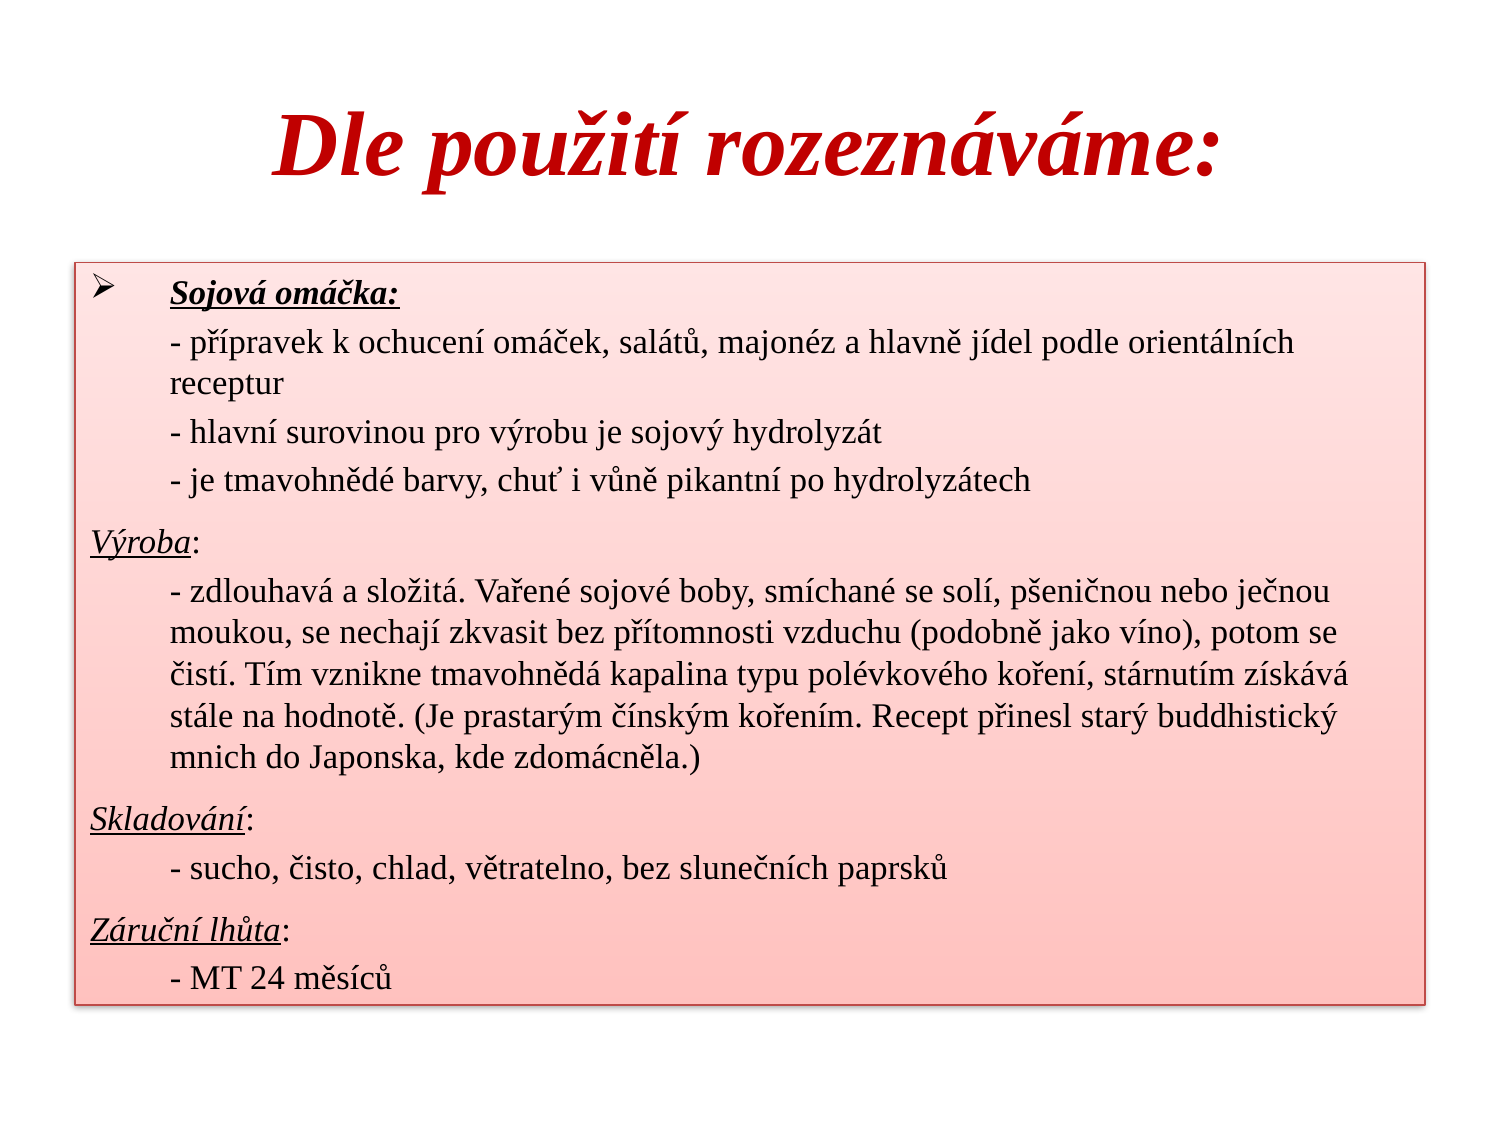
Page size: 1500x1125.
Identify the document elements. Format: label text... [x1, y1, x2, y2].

list Sojová omáčka: - přípravek k ochucení omáček, salátů, majonéz a hlavně jídel podle orientálních receptur - hlavní surovinou pro výrobu je sojový hydrolyzát - je tmavohnědé barvy, chuť i vůně pikantní po hydrolyzátech Výroba: - zdlouhavá a složitá. Vařené sojové boby, smíchané se solí, pšeničnou nebo ječnou moukou, se nechají zkvasit bez přítomnosti vzduchu (podobně jako víno), potom se čistí. Tím vznikne tmavohnědá kapalina typu polévkového koření, stárnutím získává stále na hodnotě. (Je prastarým čínským kořením. Recept přinesl starý buddhistický mnich do Japonska, kde zdomácněla.) Skladování: - sucho, čisto, chlad, větratelno, bez slunečních paprsků Záruční lhůta: - MT 24 měsíců [74, 262, 1426, 1006]
title Dle použití rozeznáváme: [75, 45, 1425, 233]
